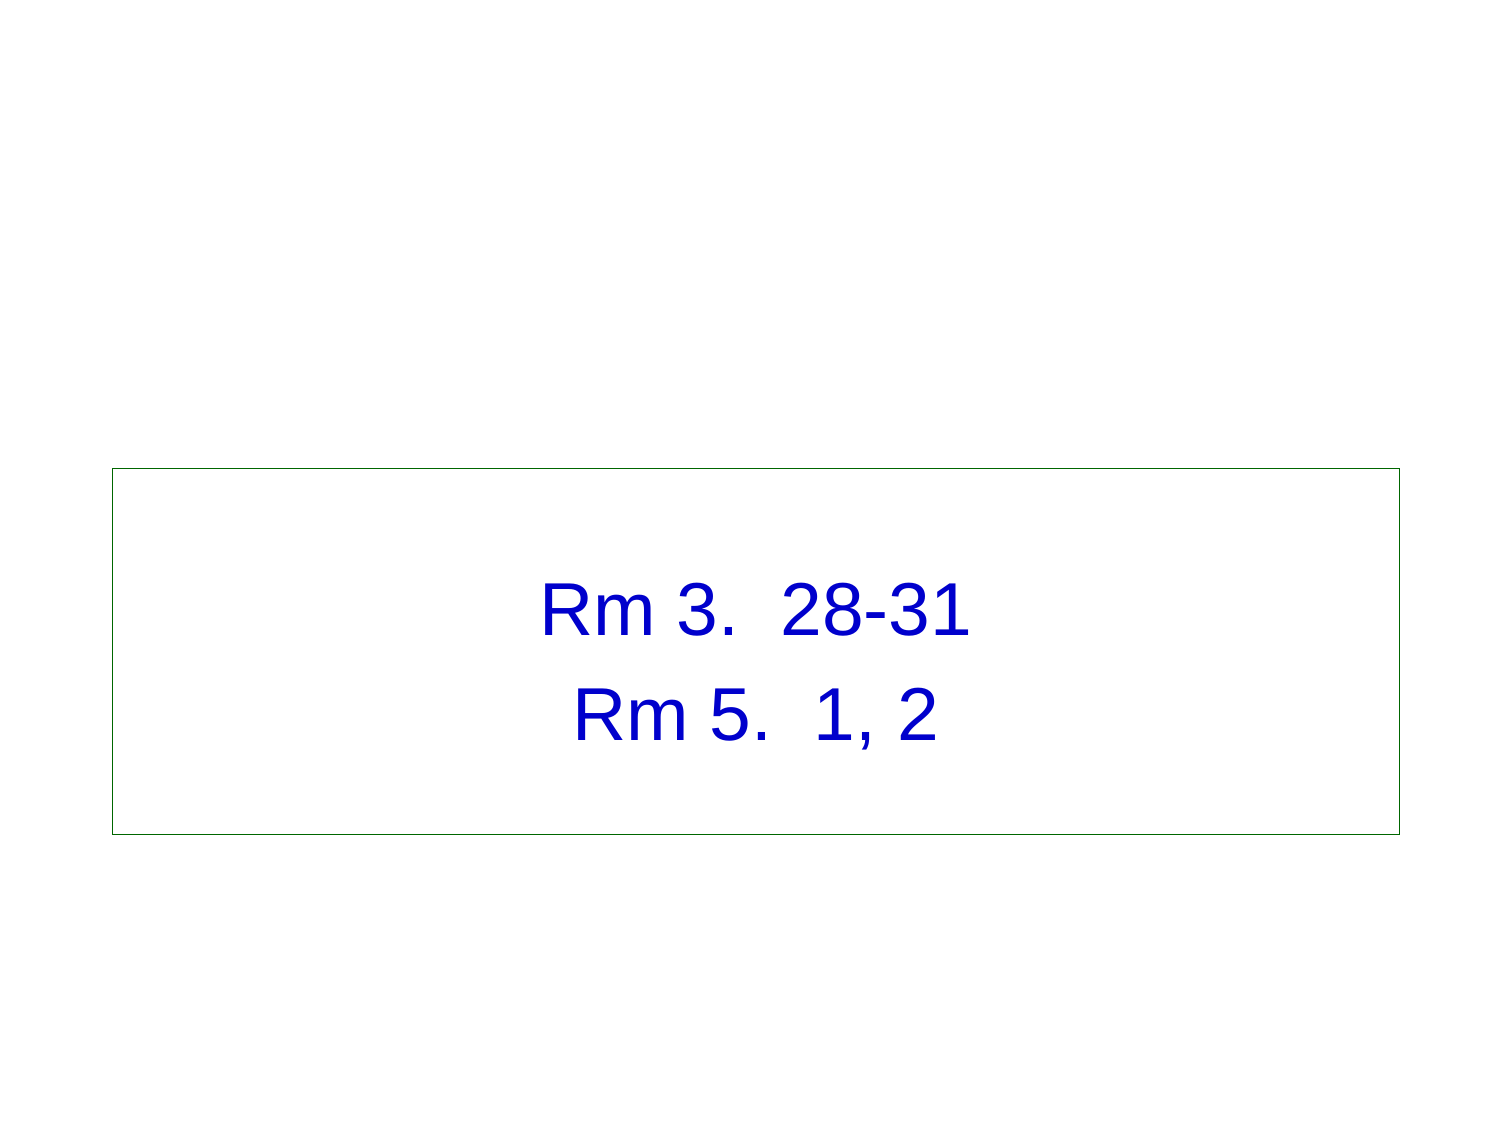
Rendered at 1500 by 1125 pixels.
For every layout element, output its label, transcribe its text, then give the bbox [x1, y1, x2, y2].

list Rm 3. 28-31 Rm 5. 1, 2 [112, 468, 1400, 835]
